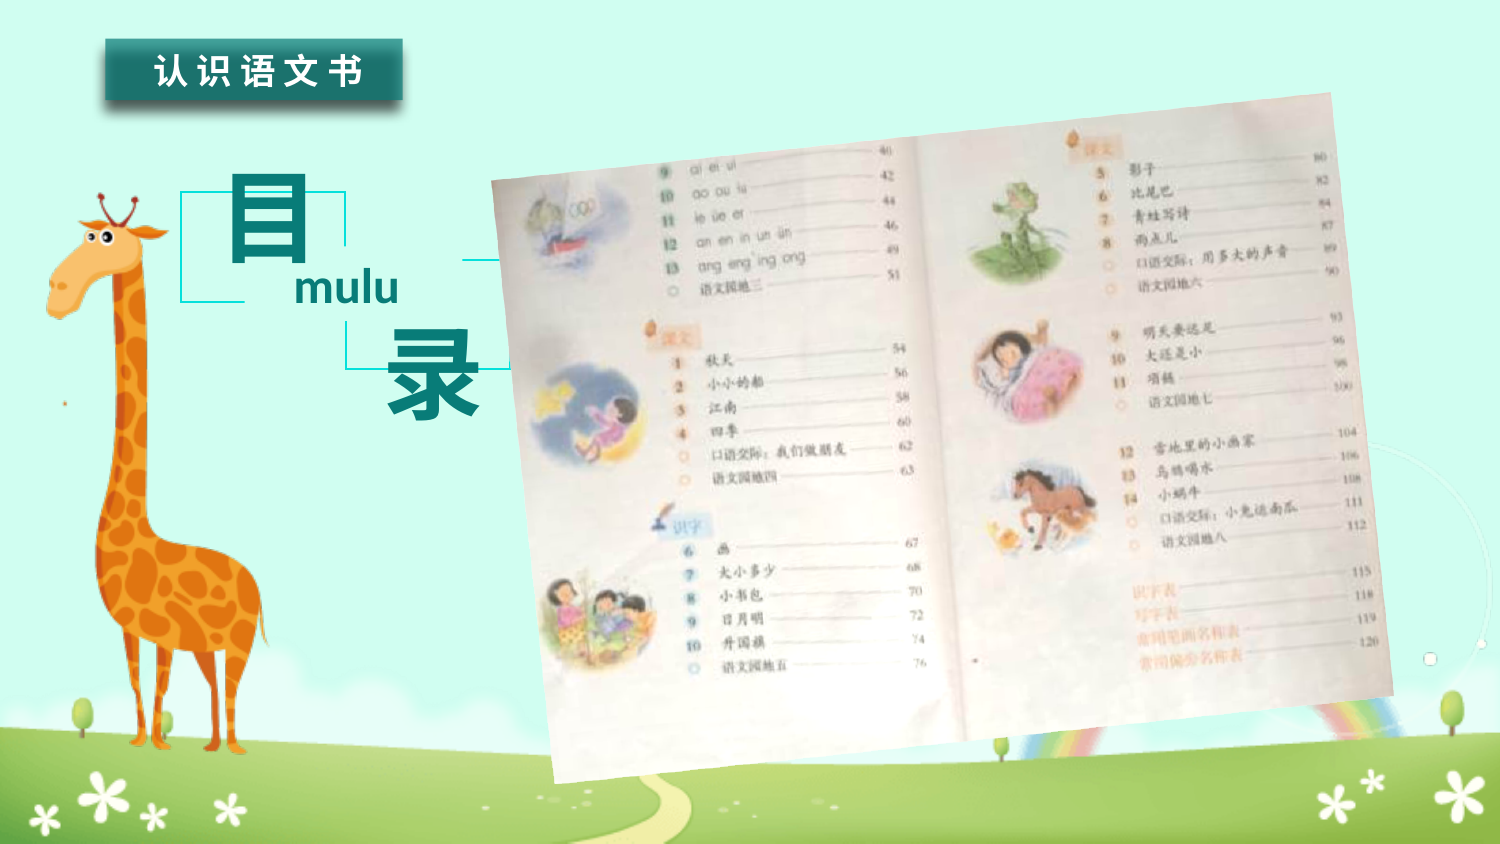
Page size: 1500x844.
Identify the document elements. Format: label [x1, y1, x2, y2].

text_box [181, 146, 511, 441]
picture [0, 121, 1500, 844]
text_box [105, 38, 403, 101]
